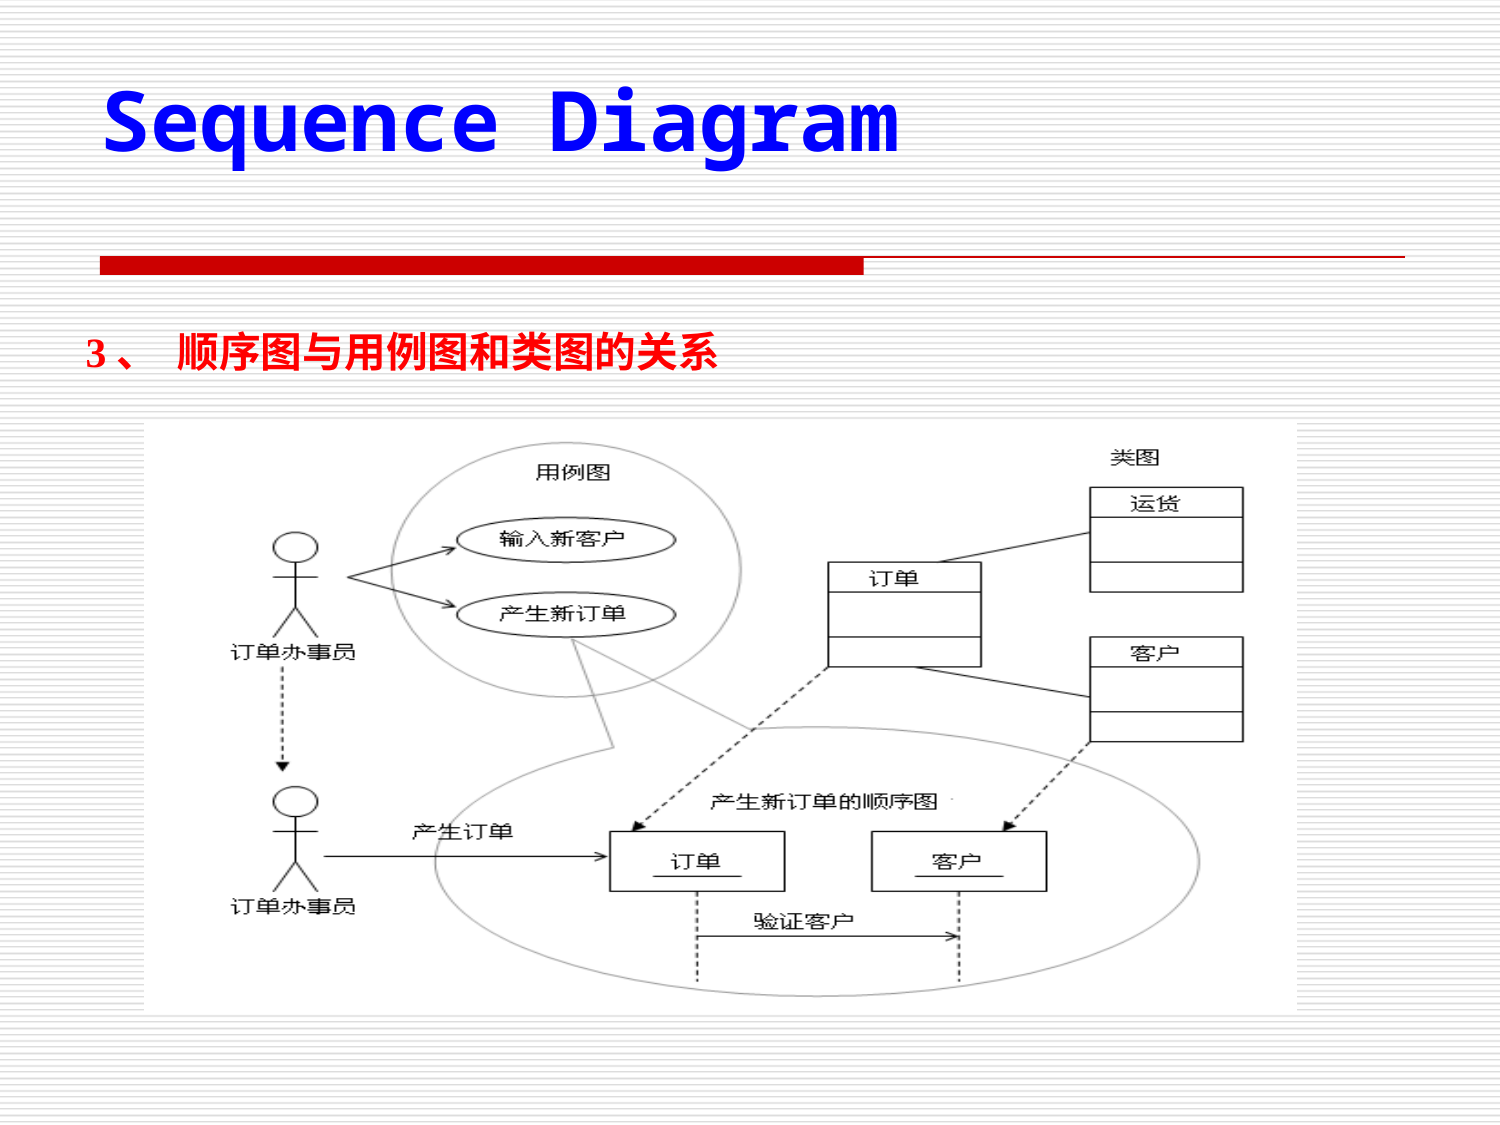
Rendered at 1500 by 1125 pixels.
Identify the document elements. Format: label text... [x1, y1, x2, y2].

picture [0, 0, 1500, 1125]
text_box 3、 顺序图与用例图和类图的关系 [70, 318, 1016, 384]
text_box Sequence Diagram [85, 60, 1371, 176]
